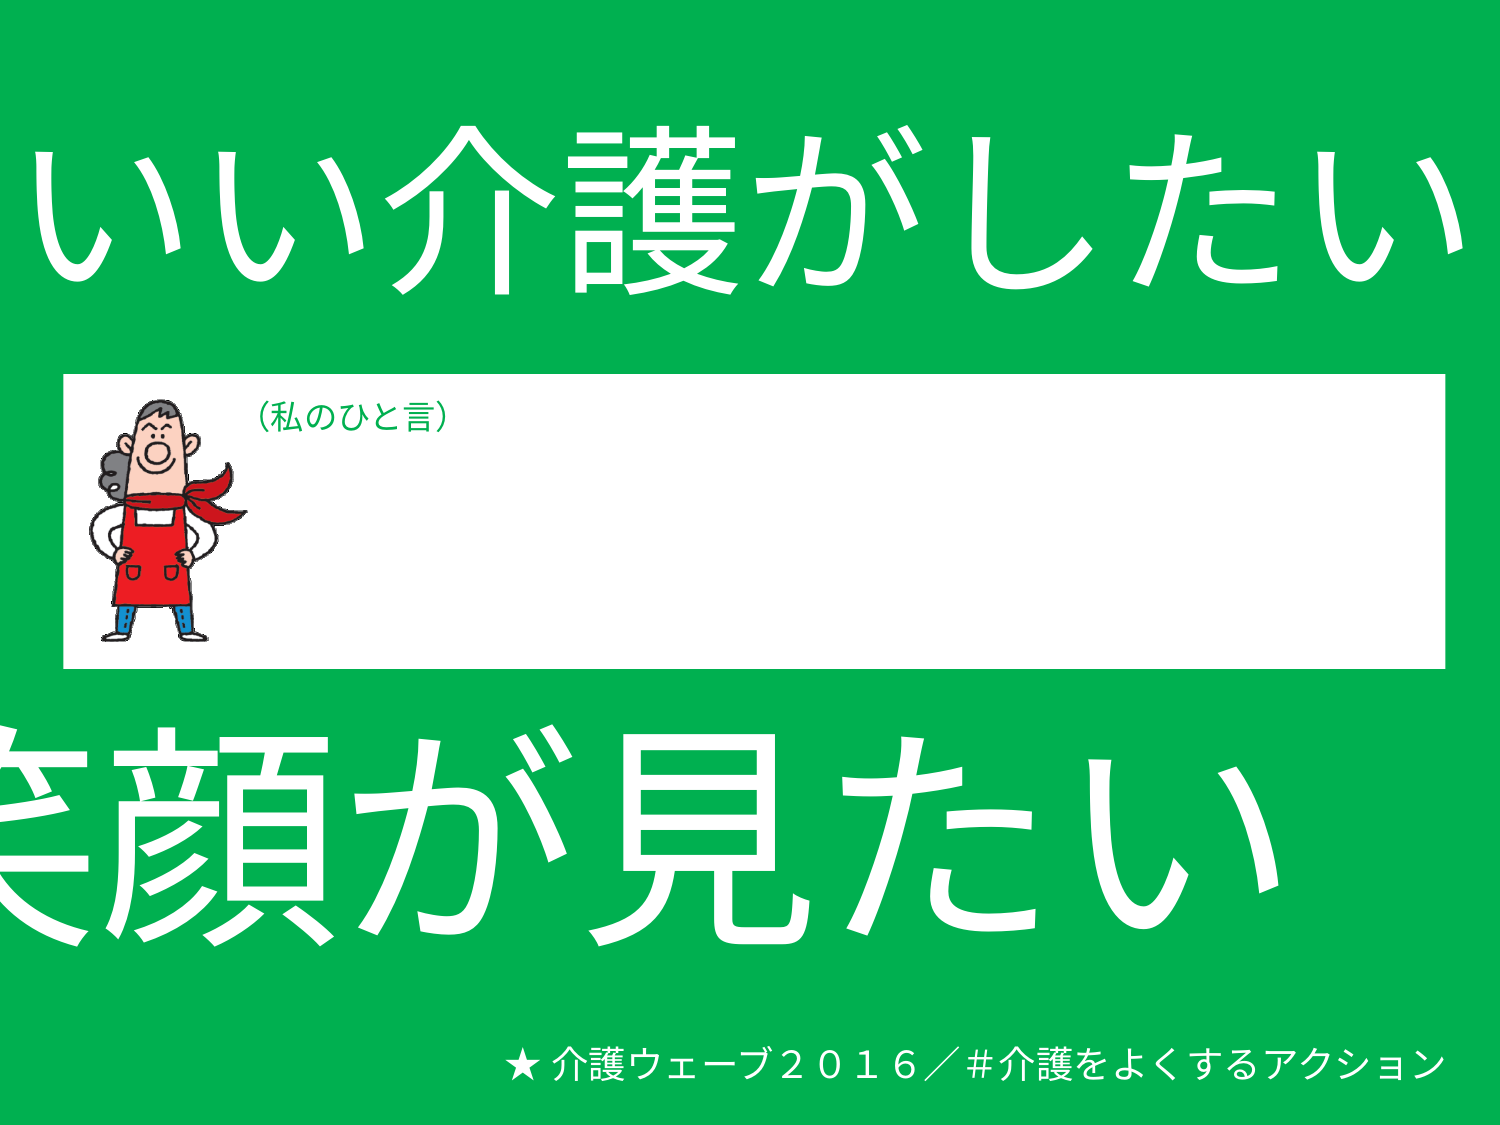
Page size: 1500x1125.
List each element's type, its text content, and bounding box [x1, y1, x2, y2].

text_box 笑顔が見たい [0, 680, 1500, 983]
text_box [61, 372, 1448, 671]
text_box いい介護がしたい [0, 89, 1493, 325]
picture [88, 396, 248, 645]
text_box ★介護ウェーブ２０１６／＃介護をよくするアクション [490, 1033, 1500, 1094]
text_box （私のひと言） [222, 388, 485, 444]
